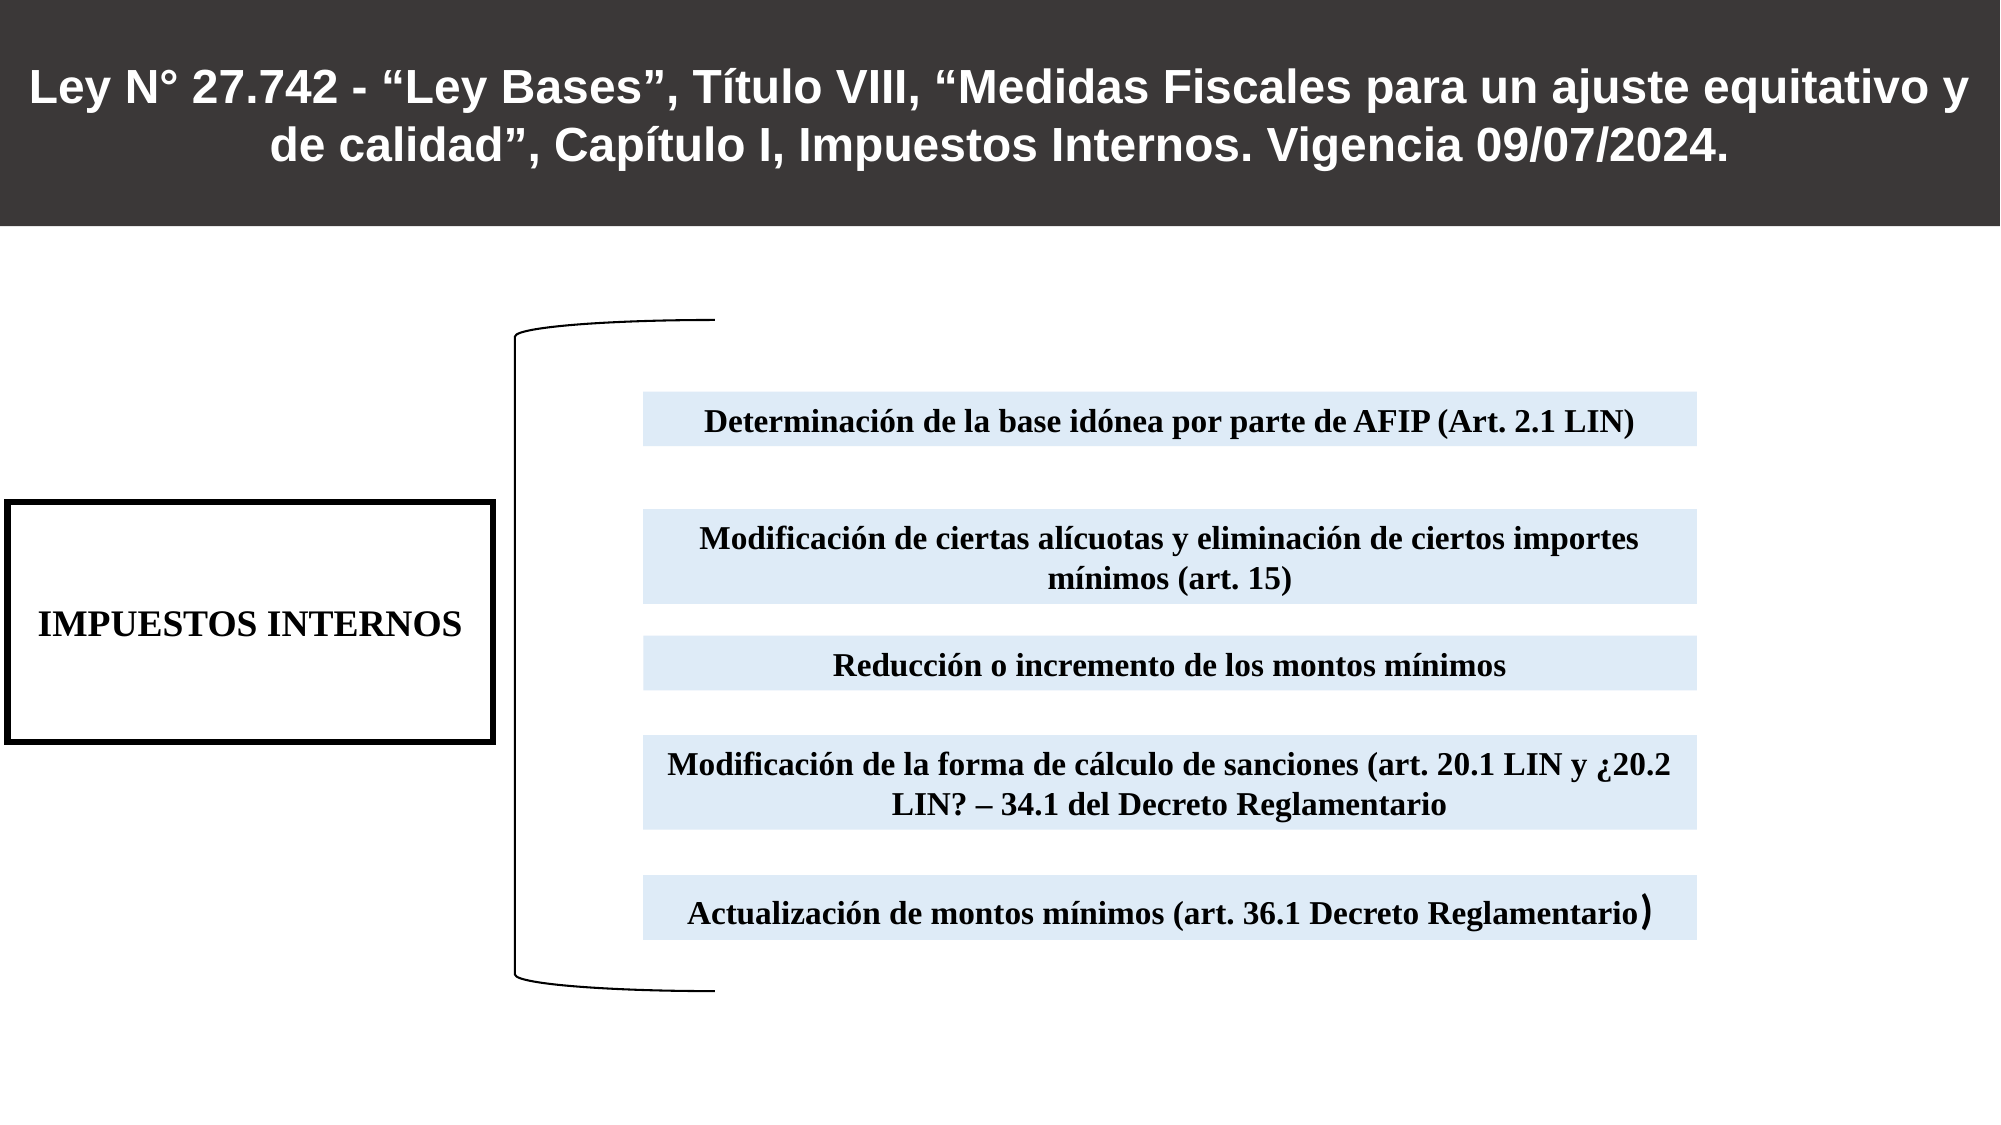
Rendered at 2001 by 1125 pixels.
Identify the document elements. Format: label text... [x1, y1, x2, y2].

text_box Reducción o incremento de los montos mínimos [642, 635, 1698, 691]
text_box Ley N° 27.742 - “Ley Bases”, Título VIII, “Medidas Fiscales para un ajuste equitativo y de calidad”, Capítulo I, Impuestos Internos. Vigencia 09/07/2024. [0, 0, 2000, 227]
text_box IMPUESTOS INTERNOS [7, 501, 493, 743]
text_box Actualización de montos mínimos (art. 36.1 Decreto Reglamentario) [642, 874, 1698, 941]
text_box Modificación de la forma de cálculo de sanciones (art. 20.1 LIN y ¿20.2 LIN? – 34.1 del Decreto Reglamentario [642, 734, 1698, 831]
text_box [513, 318, 715, 993]
text_box Determinación de la base idónea por parte de AFIP (Art. 2.1 LIN) [642, 391, 1698, 447]
text_box Modificación de ciertas alícuotas y eliminación de ciertos importes mínimos (art. 15) [642, 508, 1698, 605]
